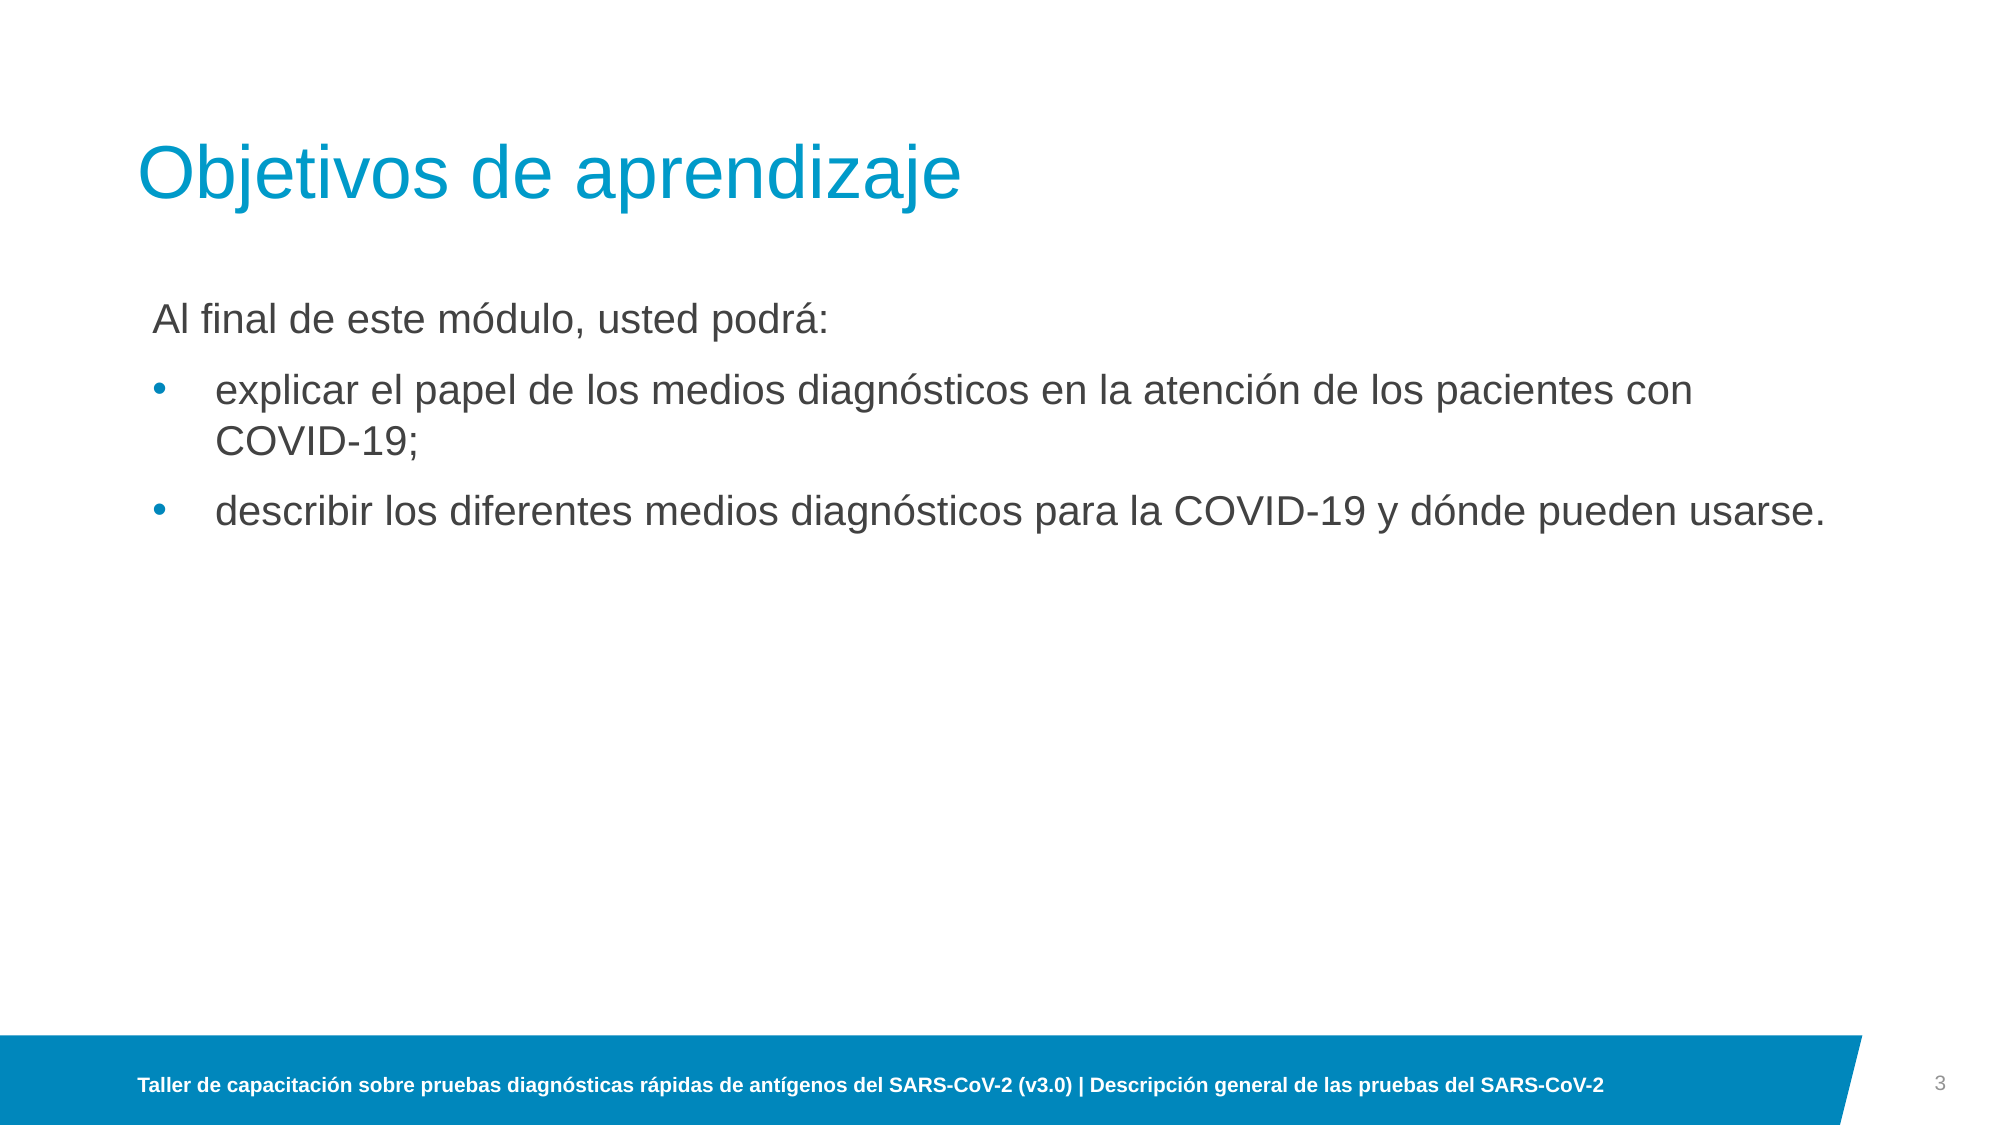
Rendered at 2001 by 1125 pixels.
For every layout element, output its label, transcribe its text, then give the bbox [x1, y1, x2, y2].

footer Taller de capacitación sobre pruebas diagnósticas rápidas de antígenos del SARS-CoV-2 (v3.0) | Descripción general de las pruebas del SARS-CoV-2 [137, 1042, 1783, 1125]
title Objetivos de aprendizaje [137, 59, 1863, 215]
list Al final de este módulo, usted podrá: explicar el papel de los medios diagnósticos en la atención de los pacientes con COVID-19; describir los diferentes medios diagnósticos para la COVID-19 y dónde pueden usarse. [137, 284, 1863, 1014]
slide_number 3 [1862, 1035, 1947, 1125]
